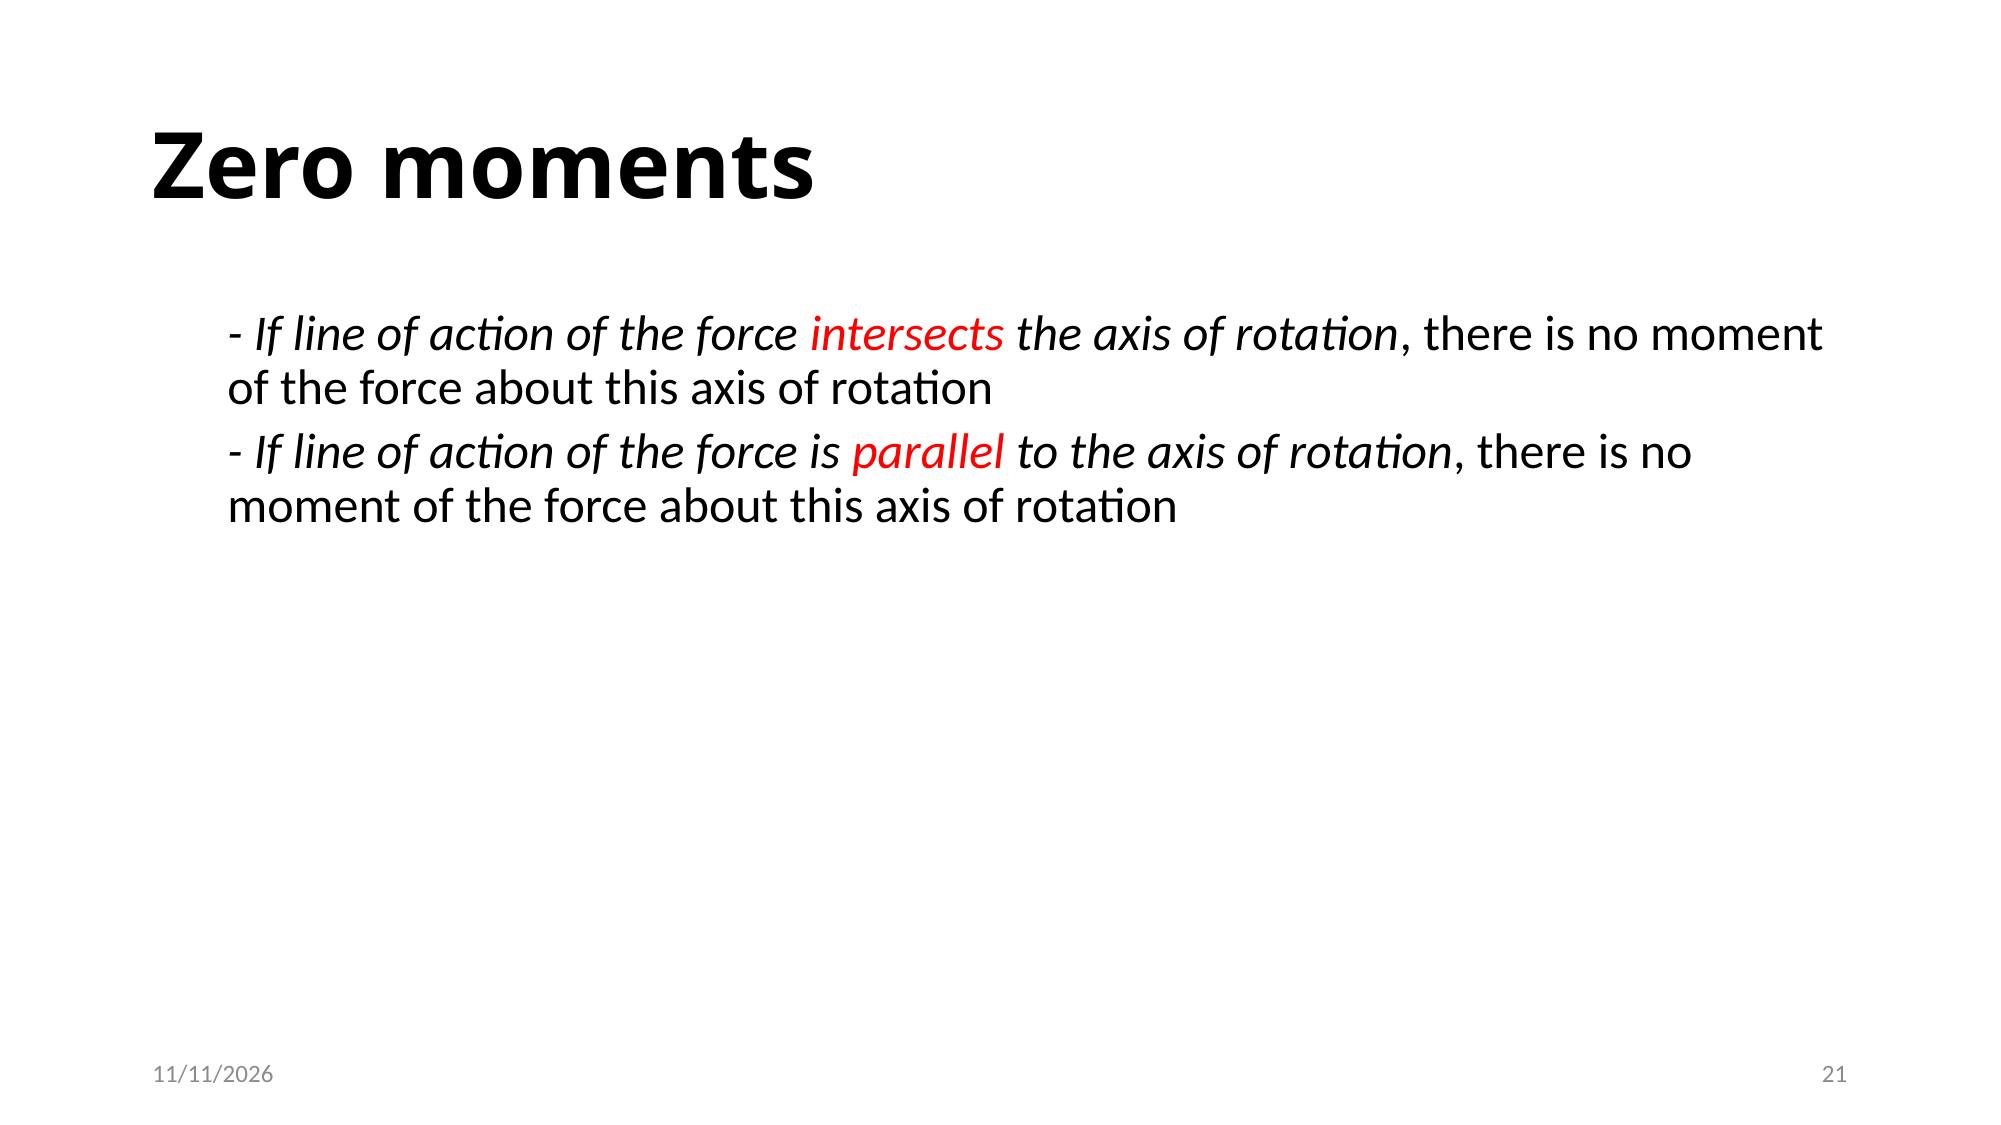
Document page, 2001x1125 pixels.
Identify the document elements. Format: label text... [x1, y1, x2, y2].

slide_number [137, 1042, 588, 1103]
slide_number 21 [1412, 1042, 1863, 1103]
list - If line of action of the force intersects the axis of rotation, there is no moment of the force about this axis of rotation - If line of action of the force is parallel to the axis of rotation, there is no moment of the force about this axis of rotation [137, 299, 1863, 1014]
title Zero moments [137, 59, 1863, 278]
